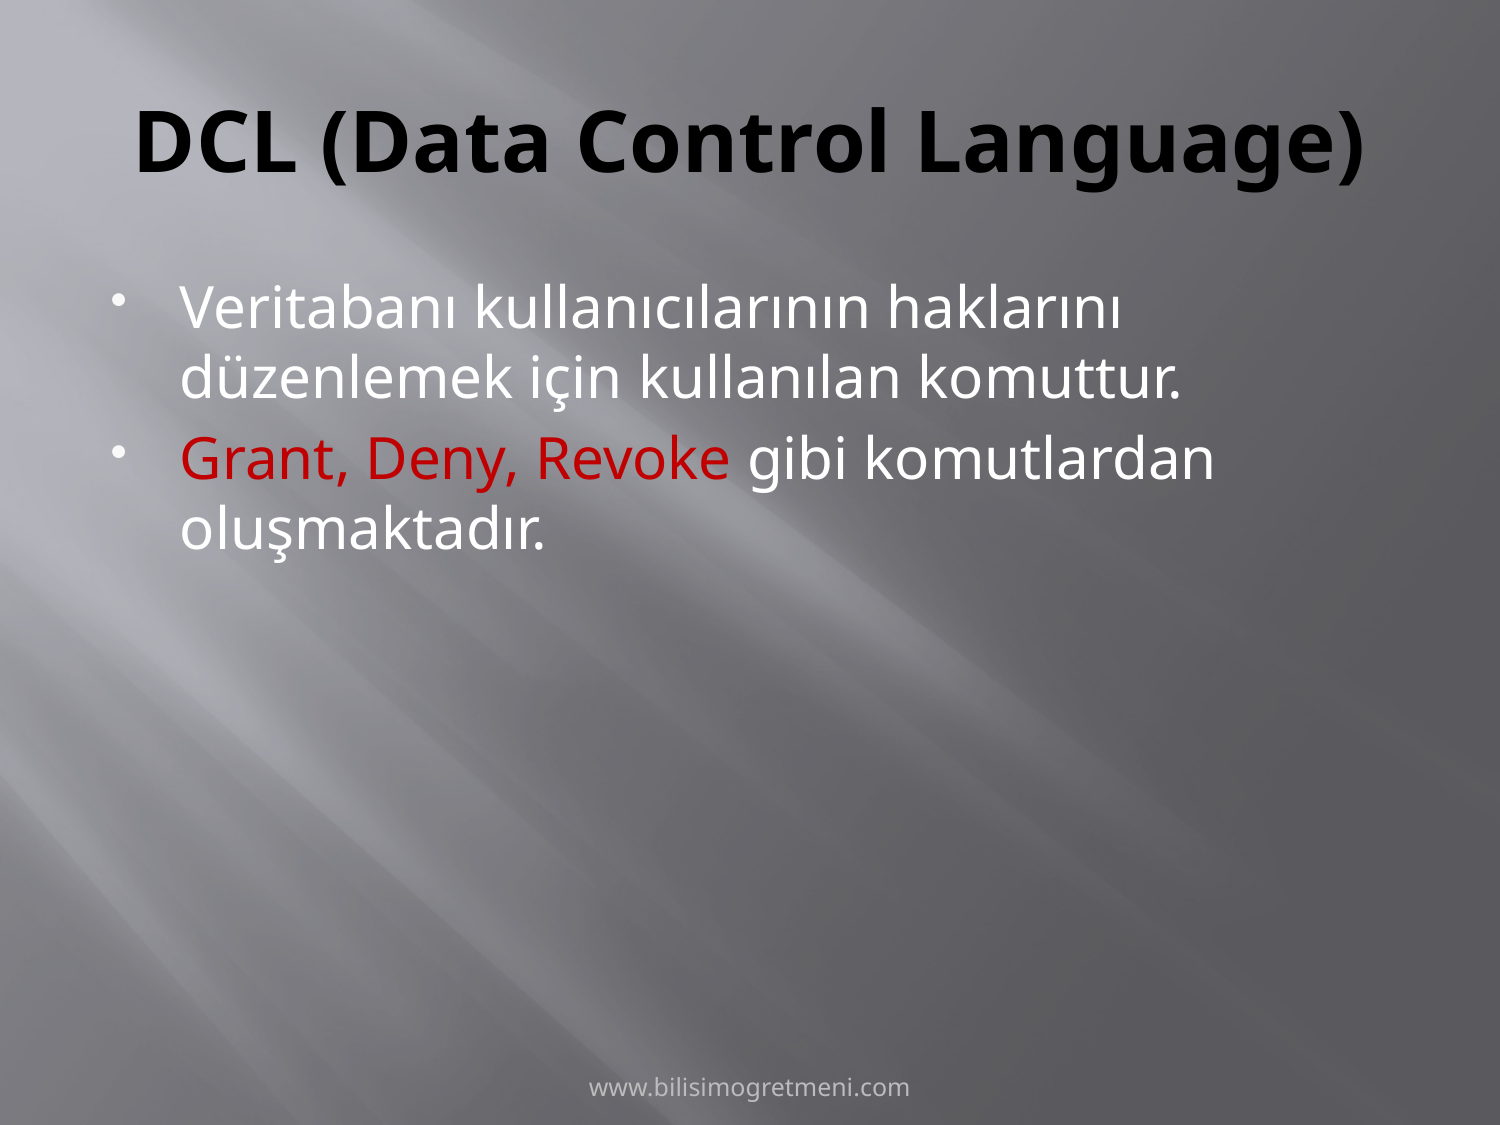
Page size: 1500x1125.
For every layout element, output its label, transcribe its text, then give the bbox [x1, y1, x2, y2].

title DCL (Data Control Language) [75, 45, 1425, 233]
list Veritabanı kullanıcılarının haklarını düzenlemek için kullanılan komuttur. Grant, Deny, Revoke gibi komutlardan oluşmaktadır. [75, 262, 1425, 1035]
footer www.bilisimogretmeni.com [512, 1052, 988, 1113]
